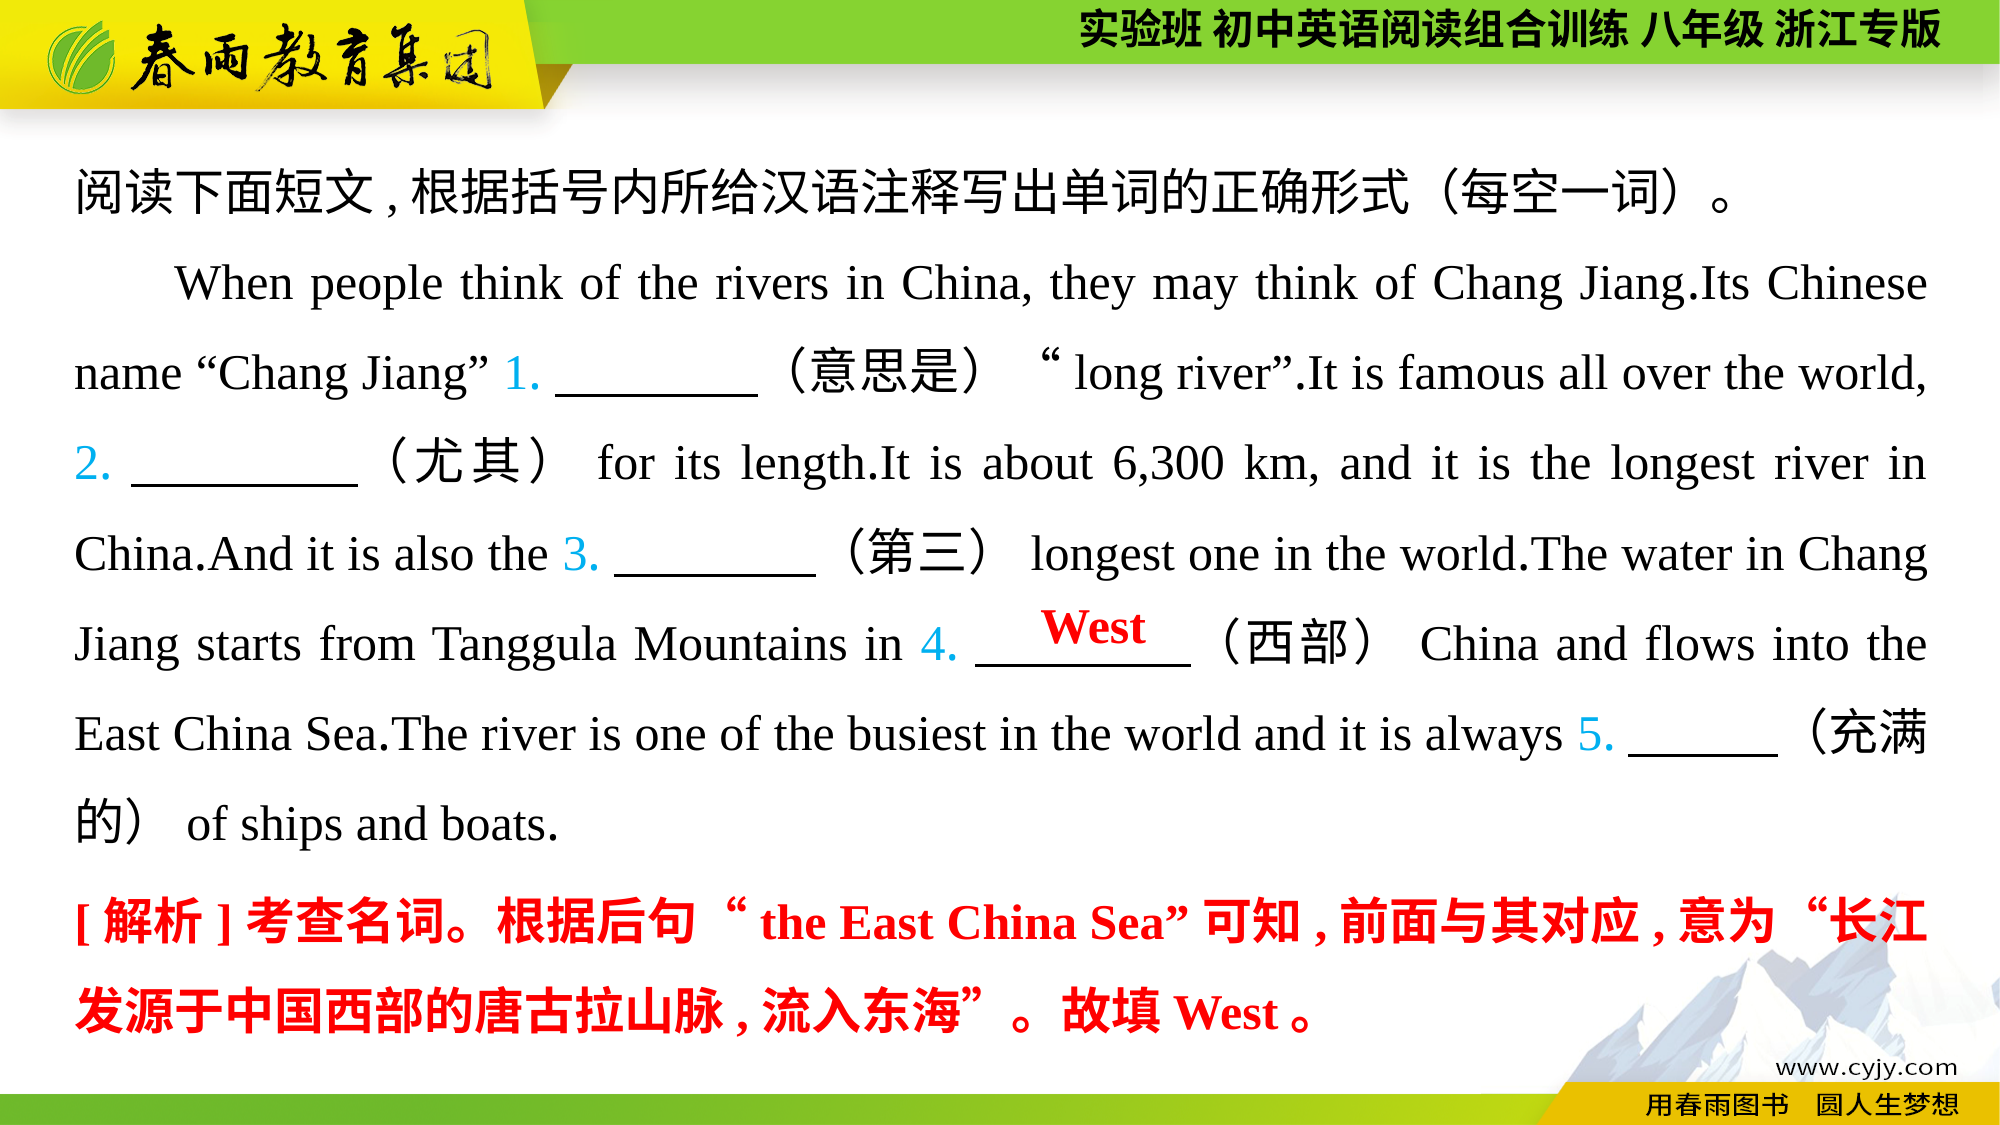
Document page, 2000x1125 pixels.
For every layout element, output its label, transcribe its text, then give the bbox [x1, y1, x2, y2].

text_box [解析]考查名词。根据后句“the East China Sea”可知,前面与其对应,意为“长江发源于中国西部的唐古拉山脉,流入东海”。故填West。 [59, 854, 1944, 1047]
list 阅读下面短文,根据括号内所给汉语注释写出单词的正确形式（每空一词）。 When people think of the rivers in China, they may think of Chang Jiang.Its Chinese name “Chang Jiang” 1. （意思是）“long river”.It is famous all over the world, 2. （尤其）for its length.It is about 6,300 km, and it is the longest river in China.And it is also the 3. （第三）longest one in the world.The water in Chang Jiang starts from Tanggula Mountains in 4. （西部）China and flows into the East China Sea.The river is one of the busiest in the world and it is always 5. （充满的）of ships and boats. [59, 122, 1944, 854]
picture [0, 0, 2000, 1125]
text_box West [1025, 586, 1162, 661]
